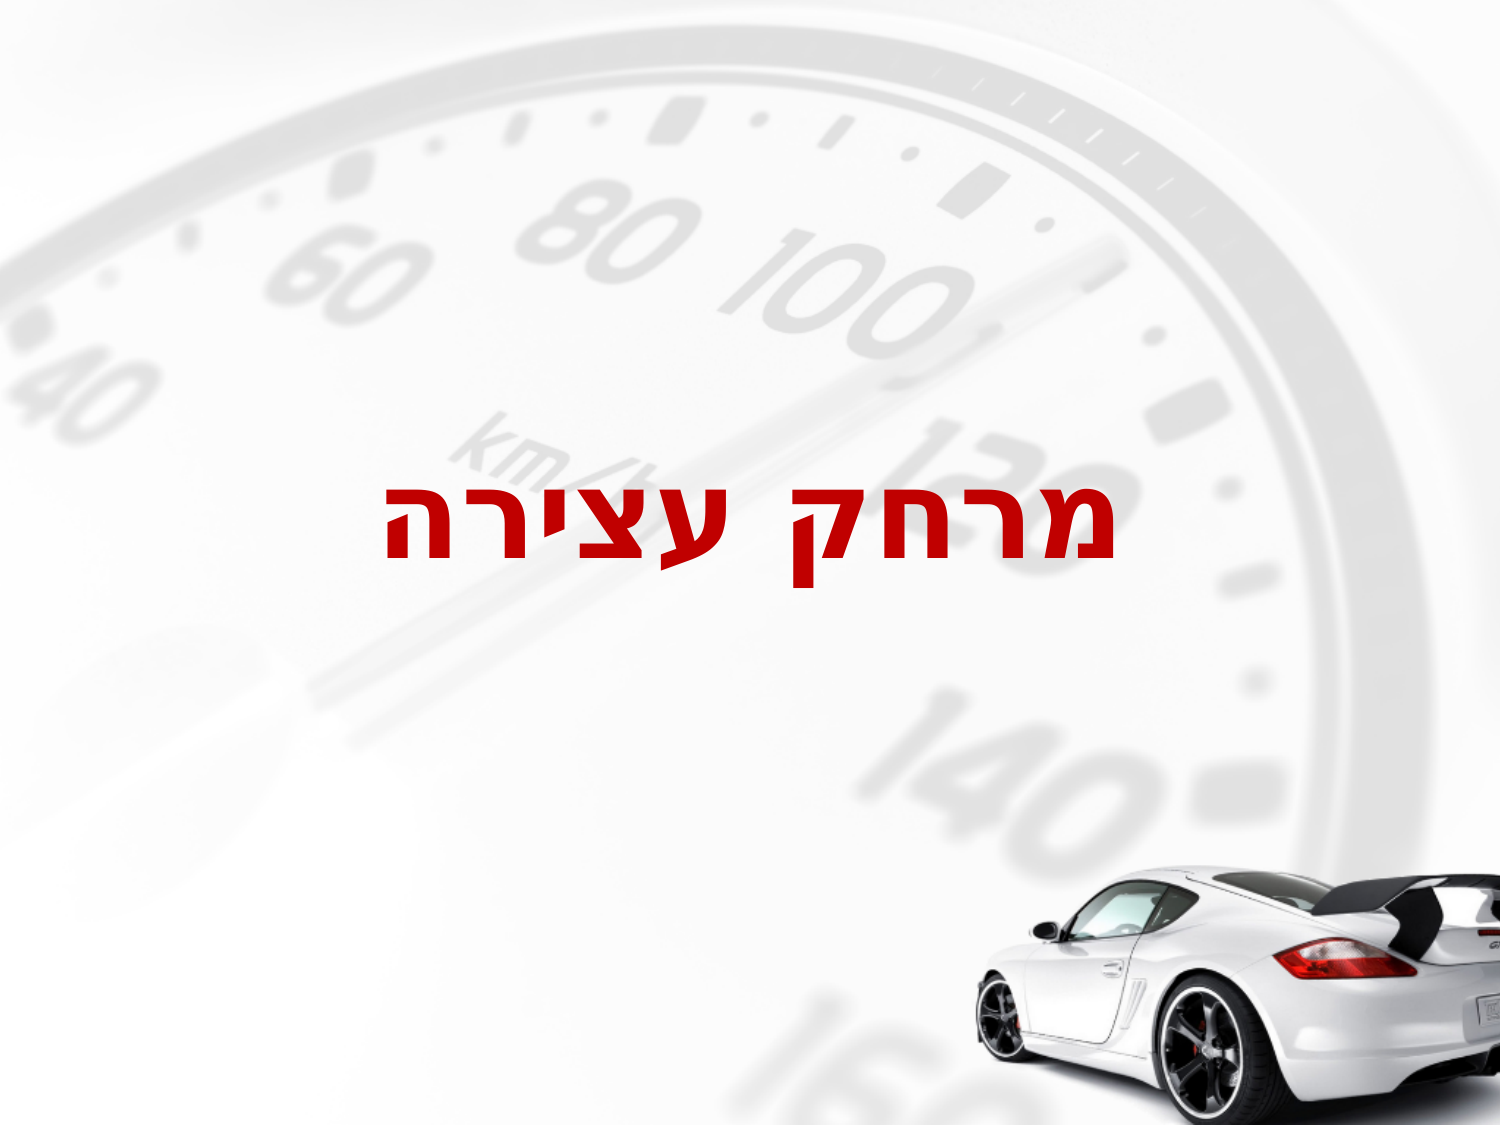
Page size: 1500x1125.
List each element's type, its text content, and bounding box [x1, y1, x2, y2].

title מרחק עצירה [112, 349, 1388, 591]
picture [0, 0, 1500, 1125]
